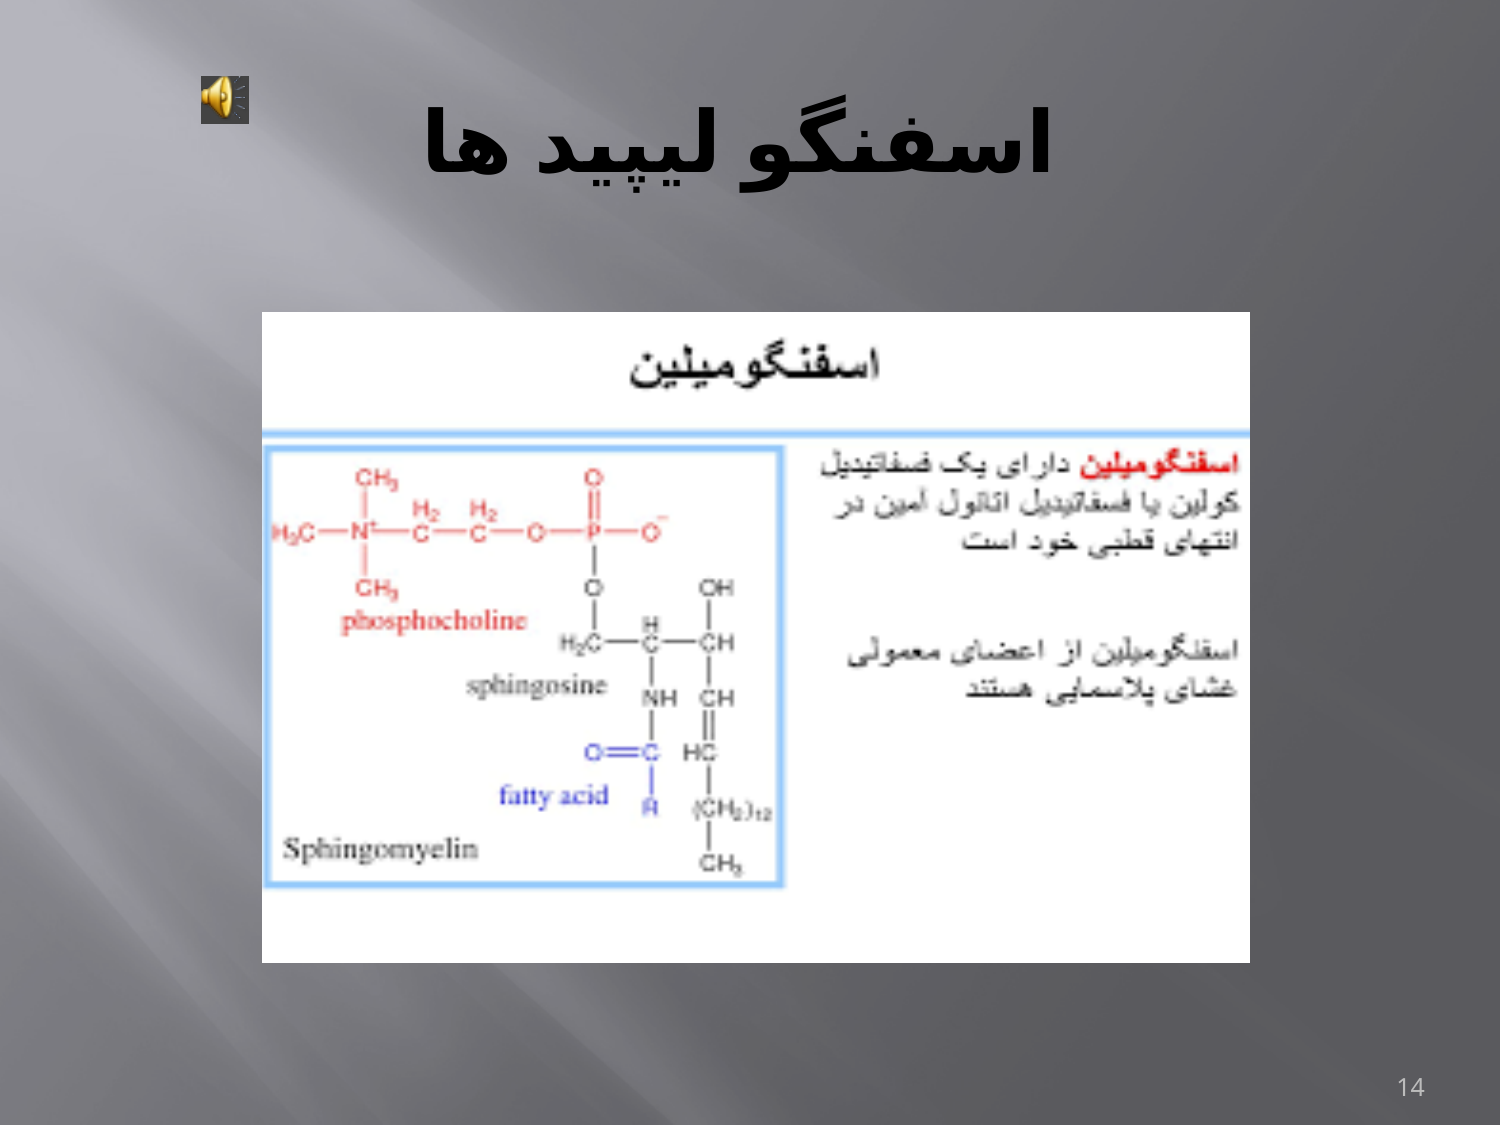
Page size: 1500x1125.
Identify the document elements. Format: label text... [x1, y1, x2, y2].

title اسفنگو لیپید ها [75, 45, 1425, 233]
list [262, 312, 1251, 963]
slide_number 14 [1299, 1052, 1425, 1113]
picture [199, 74, 251, 126]
